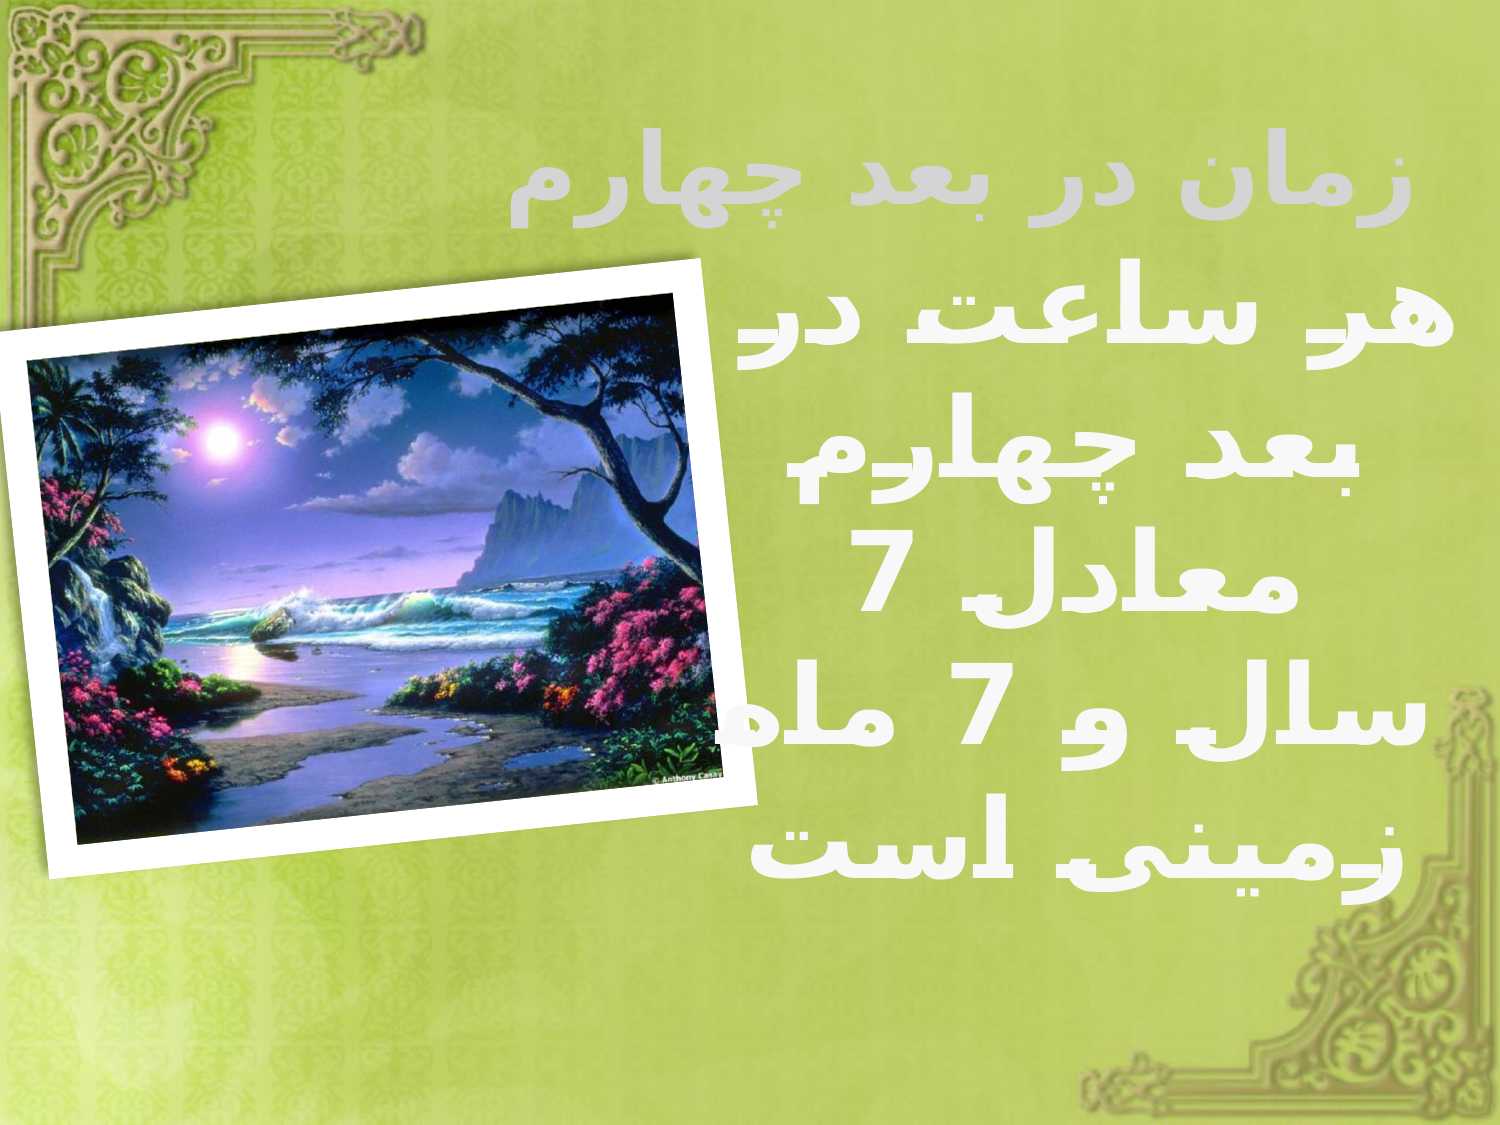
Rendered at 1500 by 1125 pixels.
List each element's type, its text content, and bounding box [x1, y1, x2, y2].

title زمان در بعد چهارم [443, 44, 1480, 233]
list هر ساعت در بعد چهارم معادل 7 سال و 7 ماه زمینی است [699, 224, 1500, 1038]
picture [0, 0, 1500, 1125]
